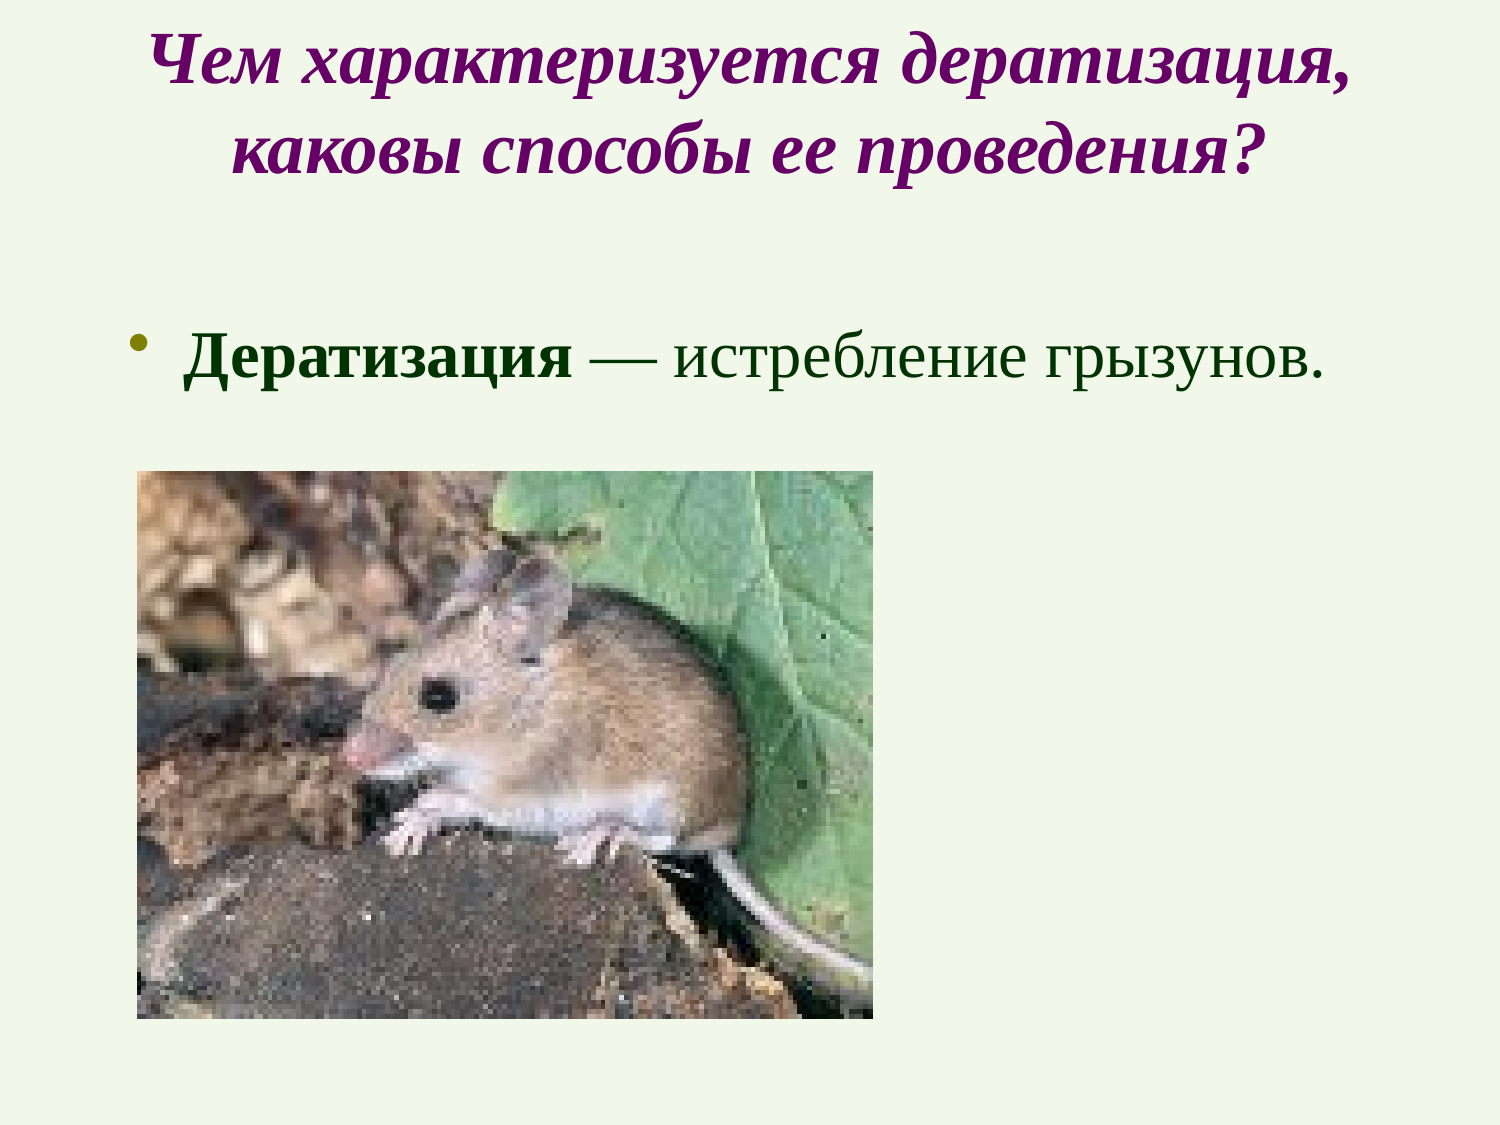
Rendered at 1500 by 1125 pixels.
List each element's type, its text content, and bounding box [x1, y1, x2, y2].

list Дератизация — истребление грызунов. [112, 303, 1388, 979]
picture [137, 470, 873, 1020]
title Чем характеризуется дератизация, каковы способы ее проведения? [112, 50, 1388, 238]
